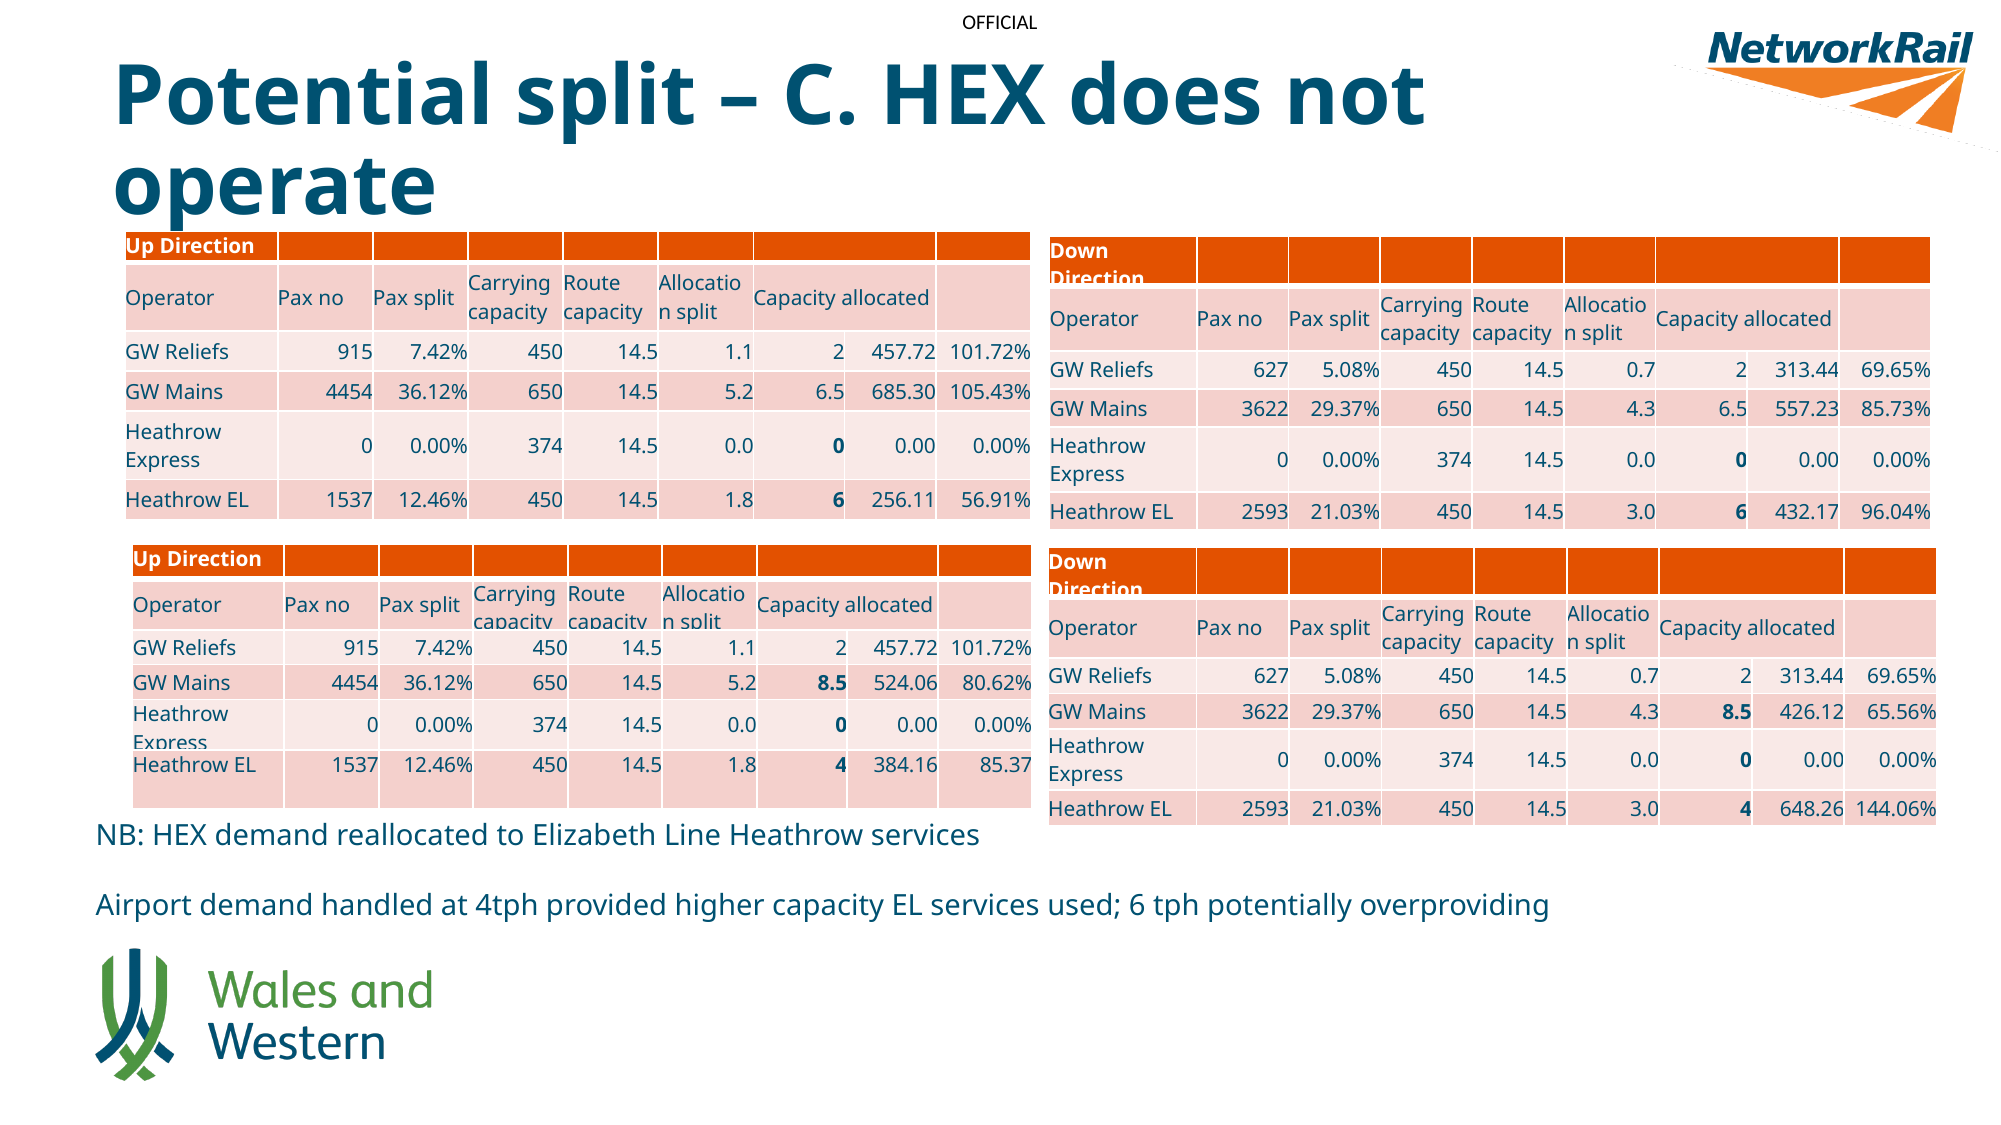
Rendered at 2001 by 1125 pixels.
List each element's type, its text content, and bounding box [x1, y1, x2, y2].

table_header [1473, 237, 1563, 283]
table_header [659, 232, 753, 260]
table_cell 101.72% [939, 631, 1031, 664]
table_cell 374 [474, 700, 567, 749]
table_cell 14.5 [569, 751, 661, 808]
table_cell 650 [474, 665, 567, 699]
table_cell 0.00% [374, 412, 467, 479]
table_cell 96.04% [1840, 493, 1930, 529]
table_cell 0.7 [1565, 352, 1655, 388]
table_cell 6 [1656, 493, 1746, 529]
table_cell 0 [1660, 730, 1751, 789]
table_cell 432.17 [1748, 493, 1838, 529]
table_cell 2 [1660, 659, 1751, 693]
table_cell 450 [469, 332, 562, 370]
table_cell Allocation split [659, 265, 753, 330]
table_cell Operator [1049, 600, 1196, 657]
table_cell 1.1 [659, 332, 753, 370]
table_cell GW Mains [1050, 390, 1196, 426]
table_header Up Direction [126, 232, 277, 260]
table_header [374, 232, 467, 260]
table_cell 557.23 [1748, 390, 1838, 426]
table_cell 457.72 [845, 332, 935, 370]
table_cell 7.42% [374, 332, 467, 370]
table_cell Heathrow EL [133, 751, 283, 808]
table_cell 1.8 [659, 480, 753, 519]
table_header [758, 545, 937, 576]
table_cell 1.8 [663, 751, 756, 808]
table_cell 0 [285, 700, 378, 749]
table_header Up Direction [133, 545, 283, 576]
table_cell Pax no [285, 582, 378, 629]
table_header [285, 545, 378, 576]
table_cell [939, 582, 1031, 629]
table_header [1840, 237, 1930, 283]
table_cell Pax split [1289, 289, 1379, 350]
table_header [754, 232, 935, 260]
table_header [1656, 237, 1838, 283]
table_cell 450 [1382, 791, 1473, 825]
table_cell [1845, 600, 1936, 657]
table_cell 0 [758, 700, 846, 749]
table_cell 5.08% [1289, 352, 1379, 388]
table_cell 101.72% [937, 332, 1030, 370]
table_cell 8.5 [758, 665, 846, 699]
table_cell Capacity allocated [754, 265, 935, 330]
table_cell GW Reliefs [133, 631, 283, 664]
table_cell 14.5 [1473, 493, 1563, 529]
table_cell Carrying capacity [1381, 289, 1471, 350]
table_cell Operator [133, 582, 283, 629]
table_cell 313.44 [1753, 659, 1843, 693]
table_cell 0 [1197, 730, 1288, 789]
picture [1672, 2, 1998, 152]
table_cell Route capacity [569, 582, 661, 629]
table_cell 0.00% [937, 412, 1030, 479]
table_cell 685.30 [845, 372, 935, 410]
table_cell 14.5 [564, 372, 657, 410]
table_cell 29.37% [1290, 694, 1381, 728]
table_cell 313.44 [1748, 352, 1838, 388]
table_header [1290, 548, 1381, 594]
table_cell 144.06% [1845, 791, 1936, 825]
table_cell 2593 [1198, 493, 1288, 529]
table_cell 21.03% [1290, 791, 1381, 825]
table_cell 85.37 [939, 751, 1031, 808]
table_cell 384.16 [848, 751, 937, 808]
table_cell 0.0 [1565, 428, 1655, 491]
table_cell 4 [1660, 791, 1751, 825]
table_cell 450 [474, 751, 567, 808]
table_header [1198, 237, 1288, 283]
table_cell Pax split [1290, 600, 1381, 657]
table_cell 627 [1197, 659, 1288, 693]
table_cell 2593 [1197, 791, 1288, 825]
table_cell 374 [1381, 428, 1471, 491]
table_cell Pax no [1197, 600, 1288, 657]
table_header [939, 545, 1031, 576]
table_cell 450 [1381, 493, 1471, 529]
table_cell 650 [1381, 390, 1471, 426]
table_cell 3.0 [1565, 493, 1655, 529]
table_cell 524.06 [848, 665, 937, 699]
table_cell 14.5 [1473, 428, 1563, 491]
table_cell 7.42% [380, 631, 472, 664]
table_cell Pax split [380, 582, 472, 629]
table_header [1660, 548, 1843, 594]
table_cell Heathrow Express [1049, 730, 1196, 789]
table_cell Allocation split [1568, 600, 1658, 657]
table_header [1381, 237, 1471, 283]
table_cell 450 [474, 631, 567, 664]
table_cell 80.62% [939, 665, 1031, 699]
table_header Down Direction [1050, 237, 1196, 283]
table_cell 4.3 [1568, 694, 1658, 728]
table_cell 1537 [279, 480, 372, 519]
table_header [1382, 548, 1473, 594]
table_cell 4 [758, 751, 846, 808]
table_cell 8.5 [1660, 694, 1751, 728]
table_cell 0.00% [1845, 730, 1936, 789]
table_cell 65.56% [1845, 694, 1936, 728]
table_cell GW Mains [133, 665, 283, 699]
table_cell Operator [1050, 289, 1196, 350]
table_cell Heathrow EL [1049, 791, 1196, 825]
table_cell [937, 265, 1030, 330]
table_cell Heathrow Express [126, 412, 277, 479]
table_cell 457.72 [848, 631, 937, 664]
table_cell Carrying capacity [469, 265, 562, 330]
table_header [380, 545, 472, 576]
table_cell 14.5 [569, 665, 661, 699]
table_cell Capacity allocated [758, 582, 937, 629]
table_cell 14.5 [1475, 791, 1566, 825]
table_cell Capacity allocated [1660, 600, 1843, 657]
table_cell 0.00 [1748, 428, 1838, 491]
table_header [1197, 548, 1288, 594]
table_cell 14.5 [1475, 659, 1566, 693]
table_header [469, 232, 562, 260]
table_cell 5.08% [1290, 659, 1381, 693]
table_cell Capacity allocated [1656, 289, 1838, 350]
table_cell 0.0 [659, 412, 753, 479]
table_cell 374 [1382, 730, 1473, 789]
table_cell 2 [1656, 352, 1746, 388]
table_header [279, 232, 372, 260]
table_cell Route capacity [564, 265, 657, 330]
table_cell 0.00% [1289, 428, 1379, 491]
text_box NB: HEX demand reallocated to Elizabeth Line Heathrow services Airport demand handled at 4tph provided higher capacity EL services used; 6 tph potentially overproviding [80, 809, 1955, 1034]
table_cell 0.00 [845, 412, 935, 479]
table_cell 105.43% [937, 372, 1030, 410]
table_cell 69.65% [1845, 659, 1936, 693]
table_cell [1840, 289, 1930, 350]
table_cell 14.5 [564, 412, 657, 479]
table_cell Pax split [374, 265, 467, 330]
table_header Down Direction [1049, 548, 1196, 594]
table_cell 5.2 [663, 665, 756, 699]
table_cell 14.5 [1475, 694, 1566, 728]
table_cell 0.00% [1290, 730, 1381, 789]
table_cell 14.5 [1473, 390, 1563, 426]
table_cell 0.00% [939, 700, 1031, 749]
table_cell 648.26 [1753, 791, 1843, 825]
table_cell GW Mains [1049, 694, 1196, 728]
table_cell 650 [469, 372, 562, 410]
table_cell 4.3 [1565, 390, 1655, 426]
table_cell 2 [754, 332, 844, 370]
table_cell 0.7 [1568, 659, 1658, 693]
table_cell Carrying capacity [1382, 600, 1473, 657]
table_cell Heathrow Express [1050, 428, 1196, 491]
table_cell 14.5 [1475, 730, 1566, 789]
table_cell 12.46% [380, 751, 472, 808]
table_header [564, 232, 657, 260]
table_cell Route capacity [1473, 289, 1563, 350]
table_cell 56.91% [937, 480, 1030, 519]
table_cell 256.11 [845, 480, 935, 519]
table_cell 0 [754, 412, 844, 479]
table_cell 650 [1382, 694, 1473, 728]
table_cell 0.0 [663, 700, 756, 749]
table_cell 6.5 [1656, 390, 1746, 426]
table_cell GW Reliefs [126, 332, 277, 370]
table_cell 3622 [1198, 390, 1288, 426]
table_cell 2 [758, 631, 846, 664]
table_cell 0.00% [1840, 428, 1930, 491]
table_cell 6.5 [754, 372, 844, 410]
table_cell 4454 [279, 372, 372, 410]
table_cell Allocation split [663, 582, 756, 629]
table_cell GW Mains [126, 372, 277, 410]
table_cell 6 [754, 480, 844, 519]
table_cell 4454 [285, 665, 378, 699]
table_header [474, 545, 567, 576]
table_cell 450 [1381, 352, 1471, 388]
table_header [569, 545, 661, 576]
table_header [1289, 237, 1379, 283]
table_cell Heathrow EL [126, 480, 277, 519]
table_cell 69.65% [1840, 352, 1930, 388]
table_cell 0.00% [380, 700, 472, 749]
table_cell 0 [1656, 428, 1746, 491]
table_cell 627 [1198, 352, 1288, 388]
table_cell 1537 [285, 751, 378, 808]
table_cell 12.46% [374, 480, 467, 519]
table_cell Pax no [279, 265, 372, 330]
table_header [1565, 237, 1655, 283]
table_cell 14.5 [569, 631, 661, 664]
table_cell 14.5 [569, 700, 661, 749]
table_cell 0.00 [848, 700, 937, 749]
table_cell 0.0 [1568, 730, 1658, 789]
table_cell 85.73% [1840, 390, 1930, 426]
table_cell 14.5 [564, 480, 657, 519]
table_cell 426.12 [1753, 694, 1843, 728]
table_cell 0 [279, 412, 372, 479]
table_cell Allocation split [1565, 289, 1655, 350]
table_cell Route capacity [1475, 600, 1566, 657]
table_cell 374 [469, 412, 562, 479]
table_header [663, 545, 756, 576]
table_cell 450 [1382, 659, 1473, 693]
table_header [937, 232, 1030, 260]
table_header [1475, 548, 1566, 594]
table_cell 5.2 [659, 372, 753, 410]
table_cell 915 [279, 332, 372, 370]
table_cell Heathrow Express [133, 700, 283, 749]
table_header [1568, 548, 1658, 594]
table_cell GW Reliefs [1050, 352, 1196, 388]
title Potential split – C. HEX does not operate [112, 52, 1513, 158]
table_cell 36.12% [380, 665, 472, 699]
table_cell Pax no [1198, 289, 1288, 350]
table_cell 29.37% [1289, 390, 1379, 426]
table_cell 14.5 [564, 332, 657, 370]
table_cell 0 [1198, 428, 1288, 491]
table_cell 36.12% [374, 372, 467, 410]
table_cell 1.1 [663, 631, 756, 664]
table_cell Heathrow EL [1050, 493, 1196, 529]
table_cell 14.5 [1473, 352, 1563, 388]
table_cell 21.03% [1289, 493, 1379, 529]
table_header [1845, 548, 1936, 594]
table_cell 0.00 [1753, 730, 1843, 789]
table_cell GW Reliefs [1049, 659, 1196, 693]
table_cell Operator [126, 265, 277, 330]
table_cell 3.0 [1568, 791, 1658, 825]
table_cell 3622 [1197, 694, 1288, 728]
table_cell 450 [469, 480, 562, 519]
table_cell 915 [285, 631, 378, 664]
table_cell Carrying capacity [474, 582, 567, 629]
